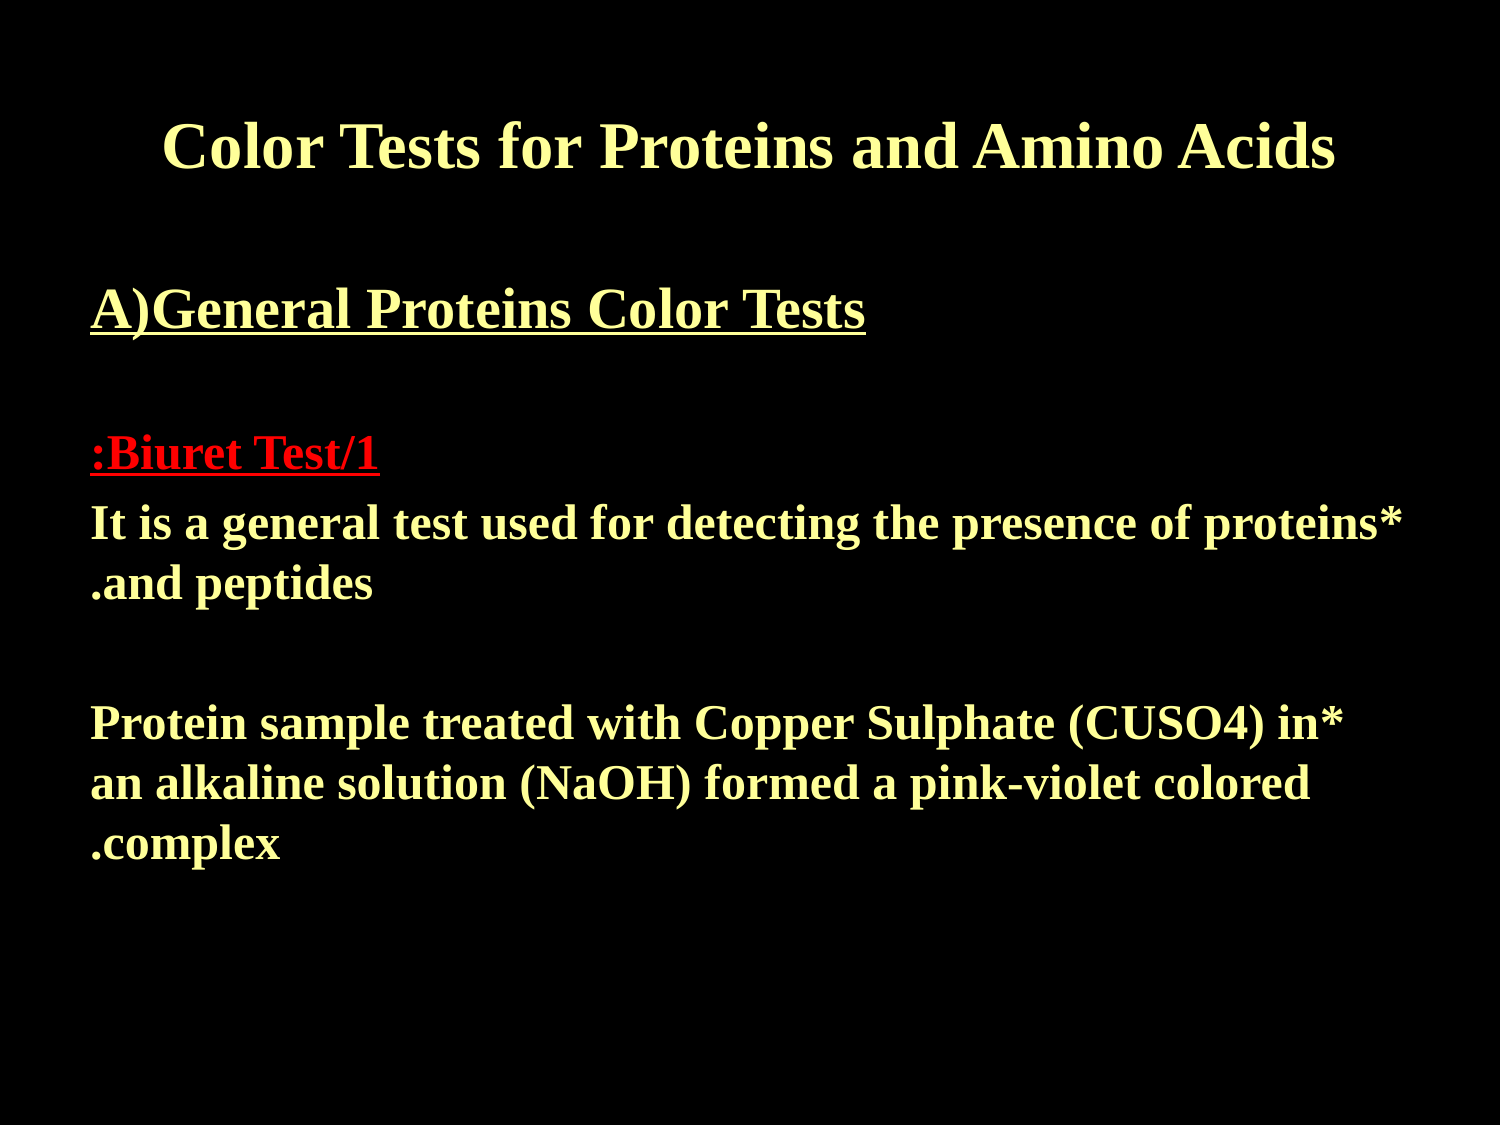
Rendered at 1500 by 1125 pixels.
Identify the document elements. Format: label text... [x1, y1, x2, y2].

list A)General Proteins Color Tests 1/Biuret Test: *It is a general test used for detecting the presence of proteins and peptides. *Protein sample treated with Copper Sulphate (CUSO4) in an alkaline solution (NaOH) formed a pink-violet colored complex. [75, 262, 1425, 1005]
title Color Tests for Proteins and Amino Acids [75, 82, 1425, 262]
